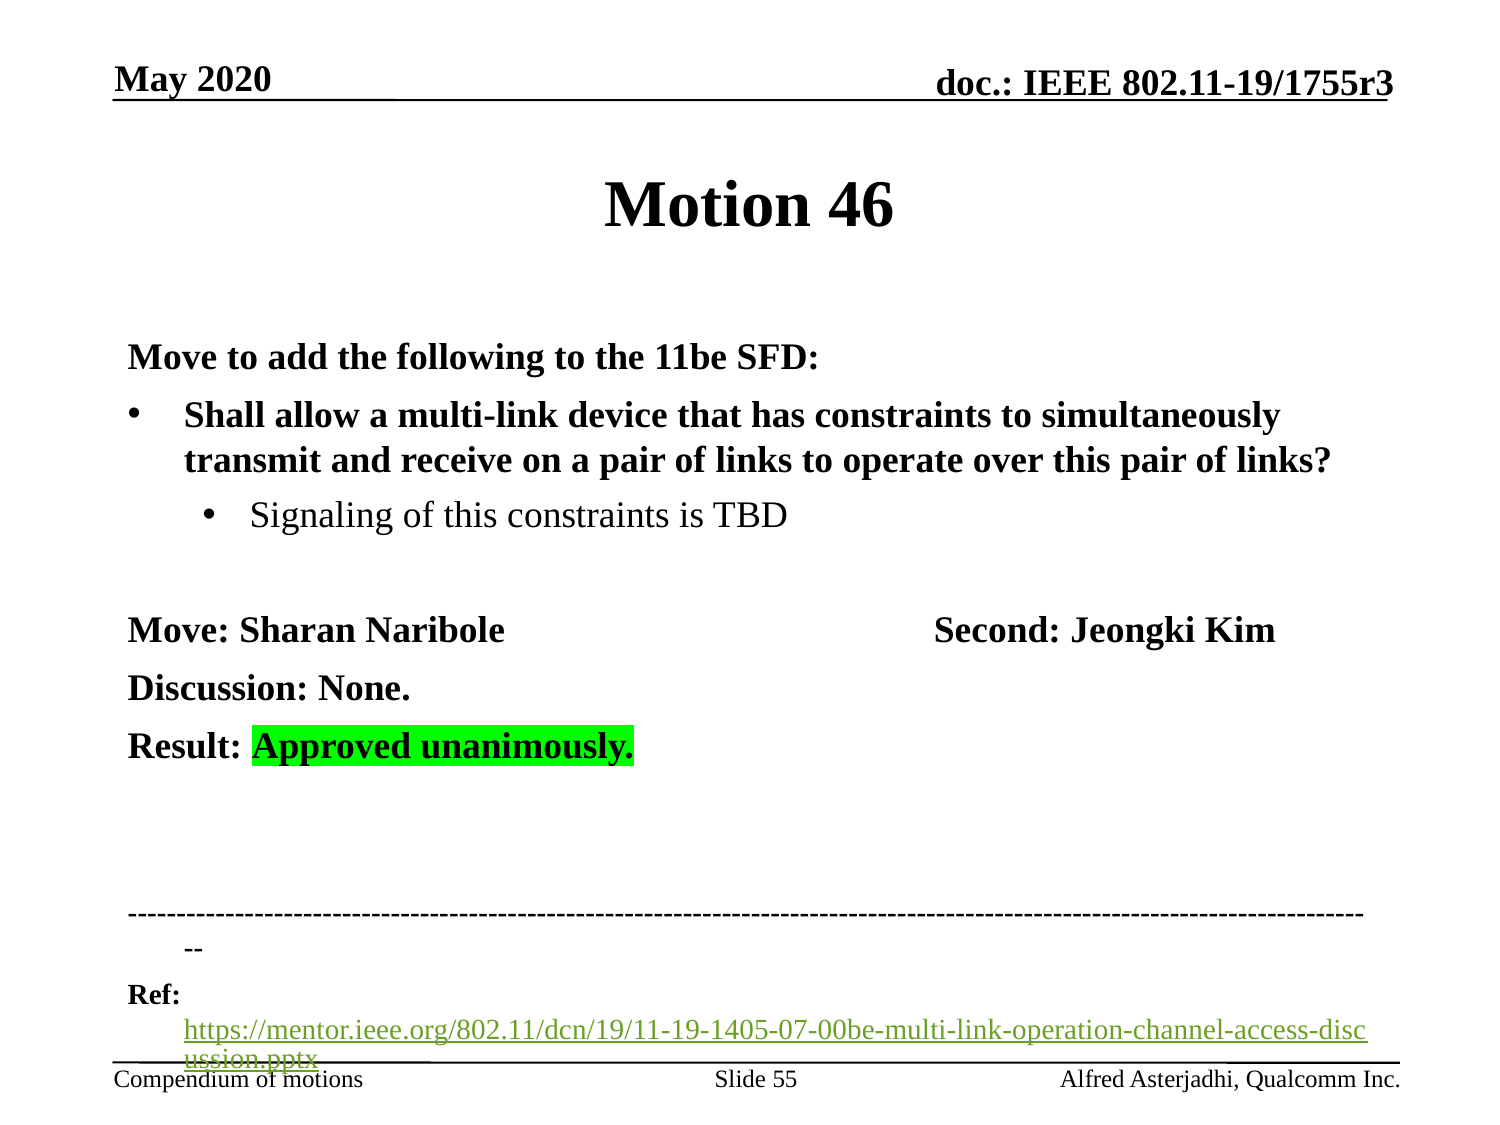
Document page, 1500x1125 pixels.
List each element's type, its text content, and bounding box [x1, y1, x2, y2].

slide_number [114, 54, 423, 100]
footer Alfred Asterjadhi, Qualcomm Inc. [878, 1061, 1402, 1093]
list Move to add the following to the 11be SFD: Shall allow a multi-link device that has constraints to simultaneously transmit and receive on a pair of links to operate over this pair of links? Signaling of this constraints is TBD Move: Sharan Naribole Second: Jeongki Kim Discussion: None. Result: Approved unanimously. --------------------------------------------------------------------------------------------------------------------------------- Ref: https://mentor.ieee.org/802.11/dcn/19/11-19-1405-07-00be-multi-link-operation-channel-access-discussion.pptx [112, 324, 1388, 1063]
title Motion 46 [112, 112, 1388, 288]
slide_number Slide 55 [712, 1061, 800, 1123]
